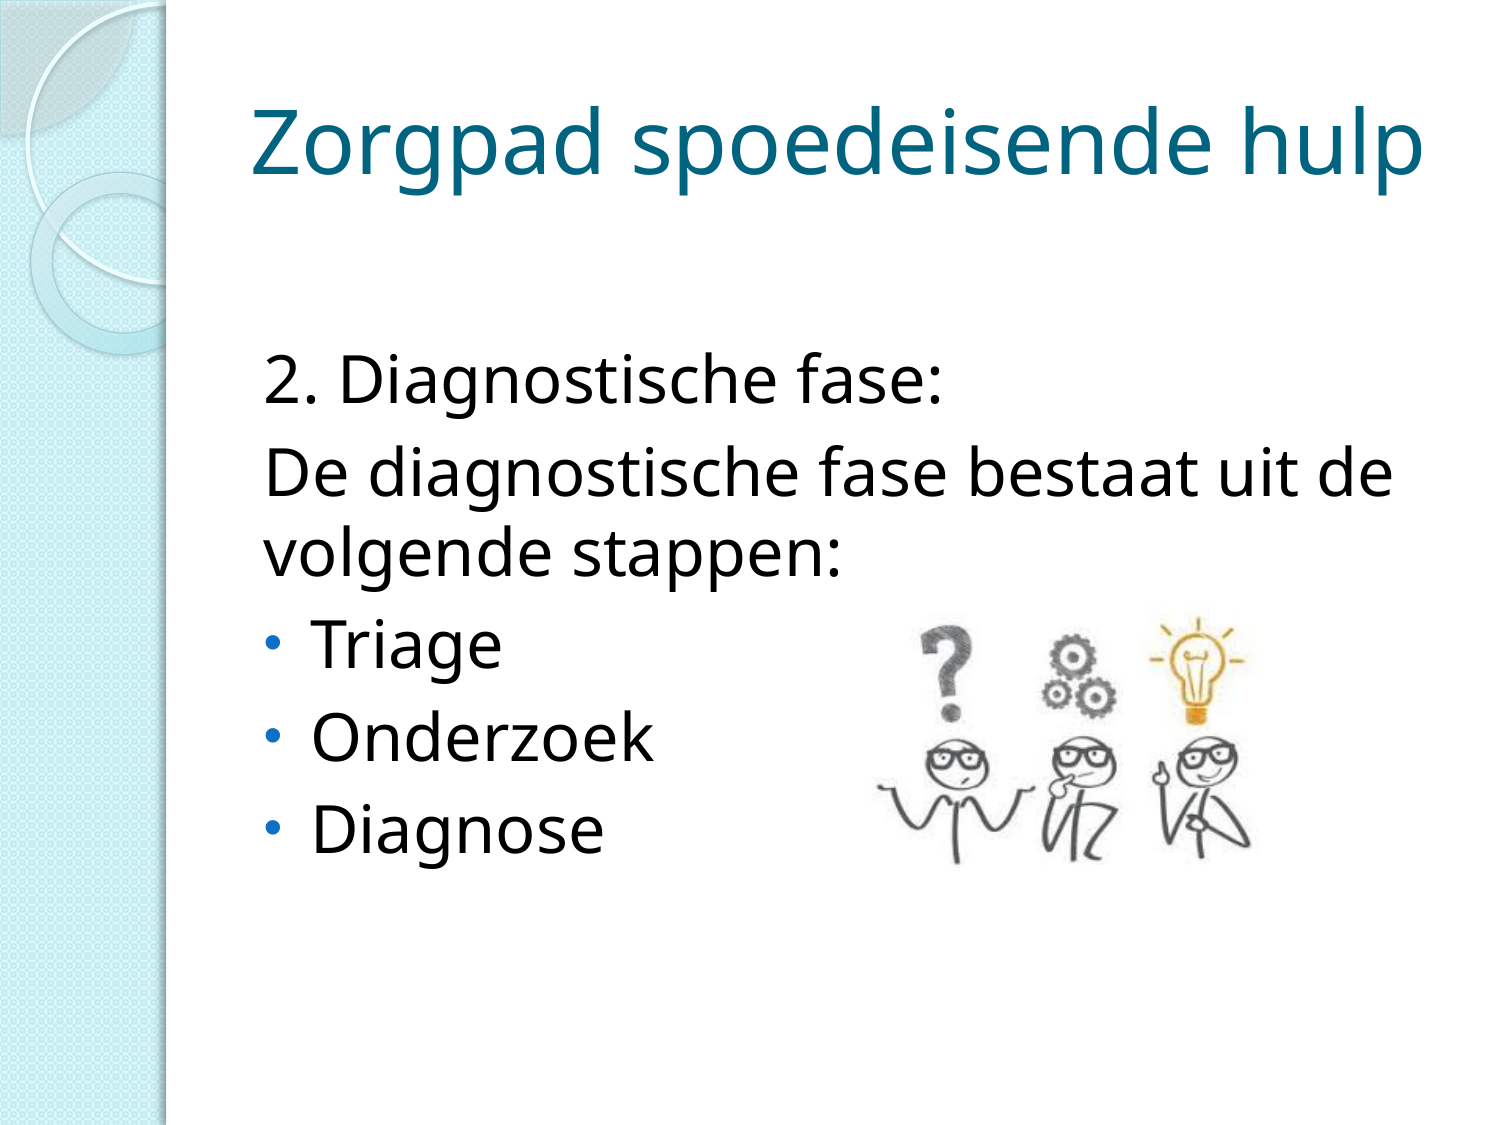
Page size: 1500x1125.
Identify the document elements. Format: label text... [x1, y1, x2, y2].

title Zorgpad spoedeisende hulp [235, 45, 1466, 233]
list 2. Diagnostische fase: De diagnostische fase bestaat uit de volgende stappen: Triage Onderzoek Diagnose [235, 237, 1466, 1025]
picture [834, 601, 1300, 869]
